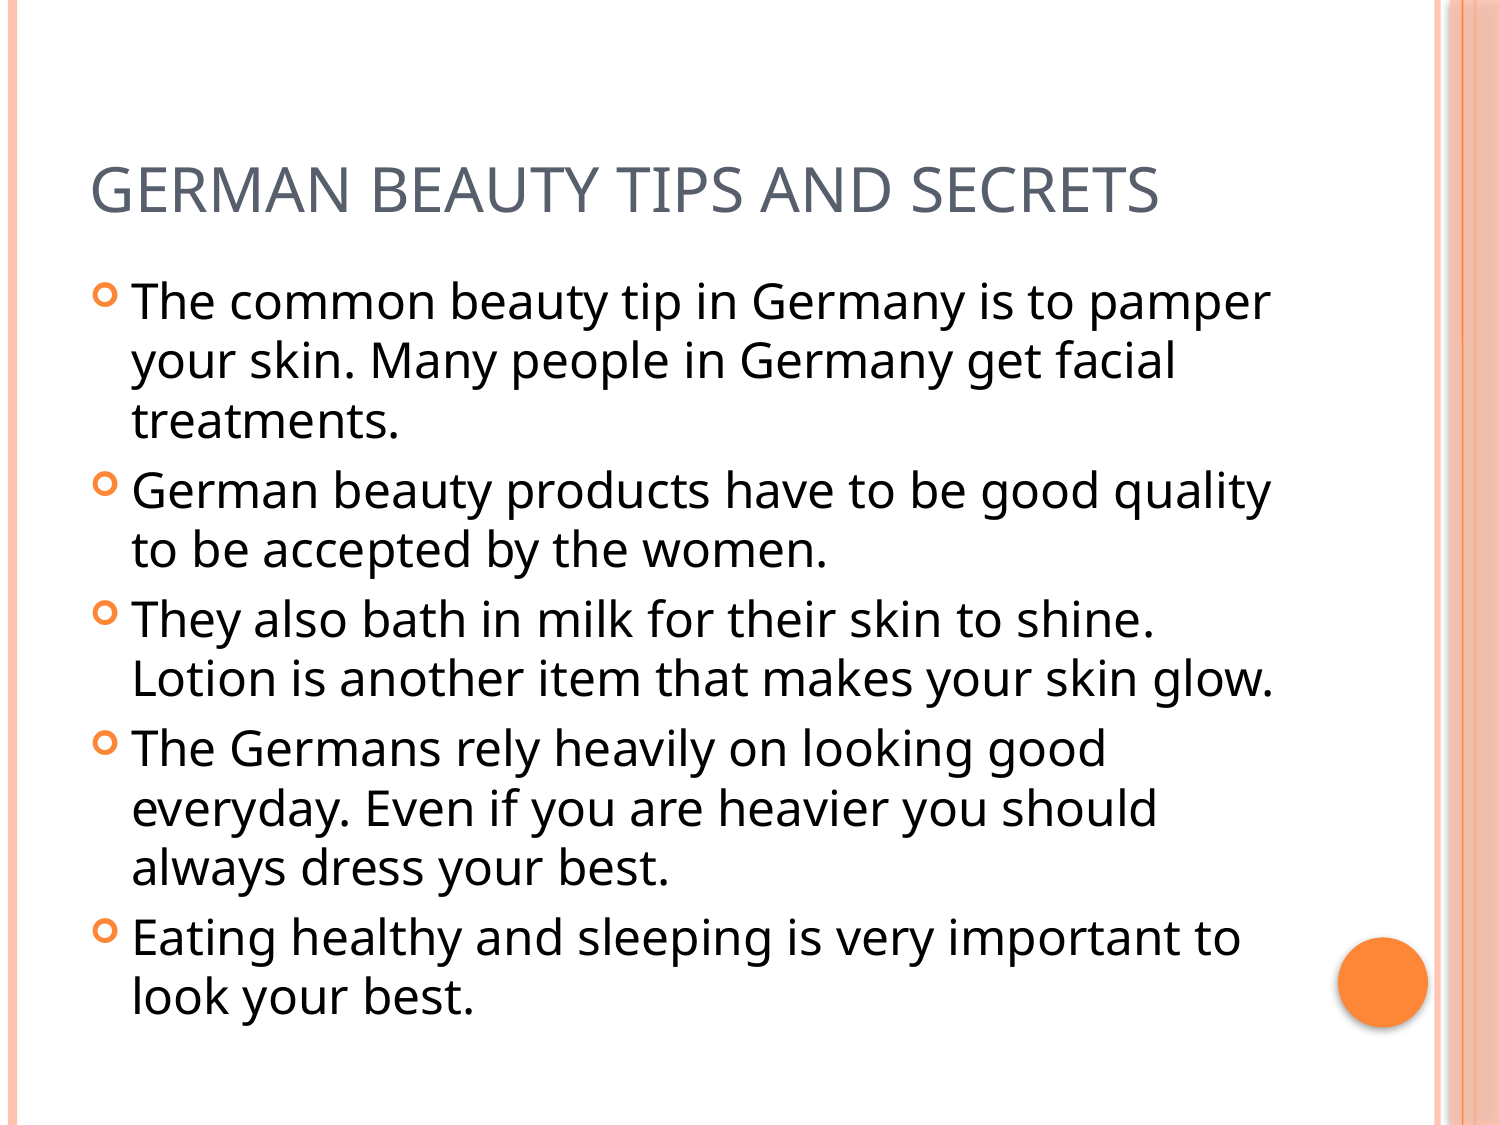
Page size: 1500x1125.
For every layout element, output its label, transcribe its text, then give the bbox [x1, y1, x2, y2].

list The common beauty tip in Germany is to pamper your skin. Many people in Germany get facial treatments. German beauty products have to be good quality to be accepted by the women. They also bath in milk for their skin to shine. Lotion is another item that makes your skin glow. The Germans rely heavily on looking good everyday. Even if you are heavier you should always dress your best. Eating healthy and sleeping is very important to look your best. [75, 262, 1300, 1062]
title German Beauty Tips and Secrets [75, 45, 1300, 233]
